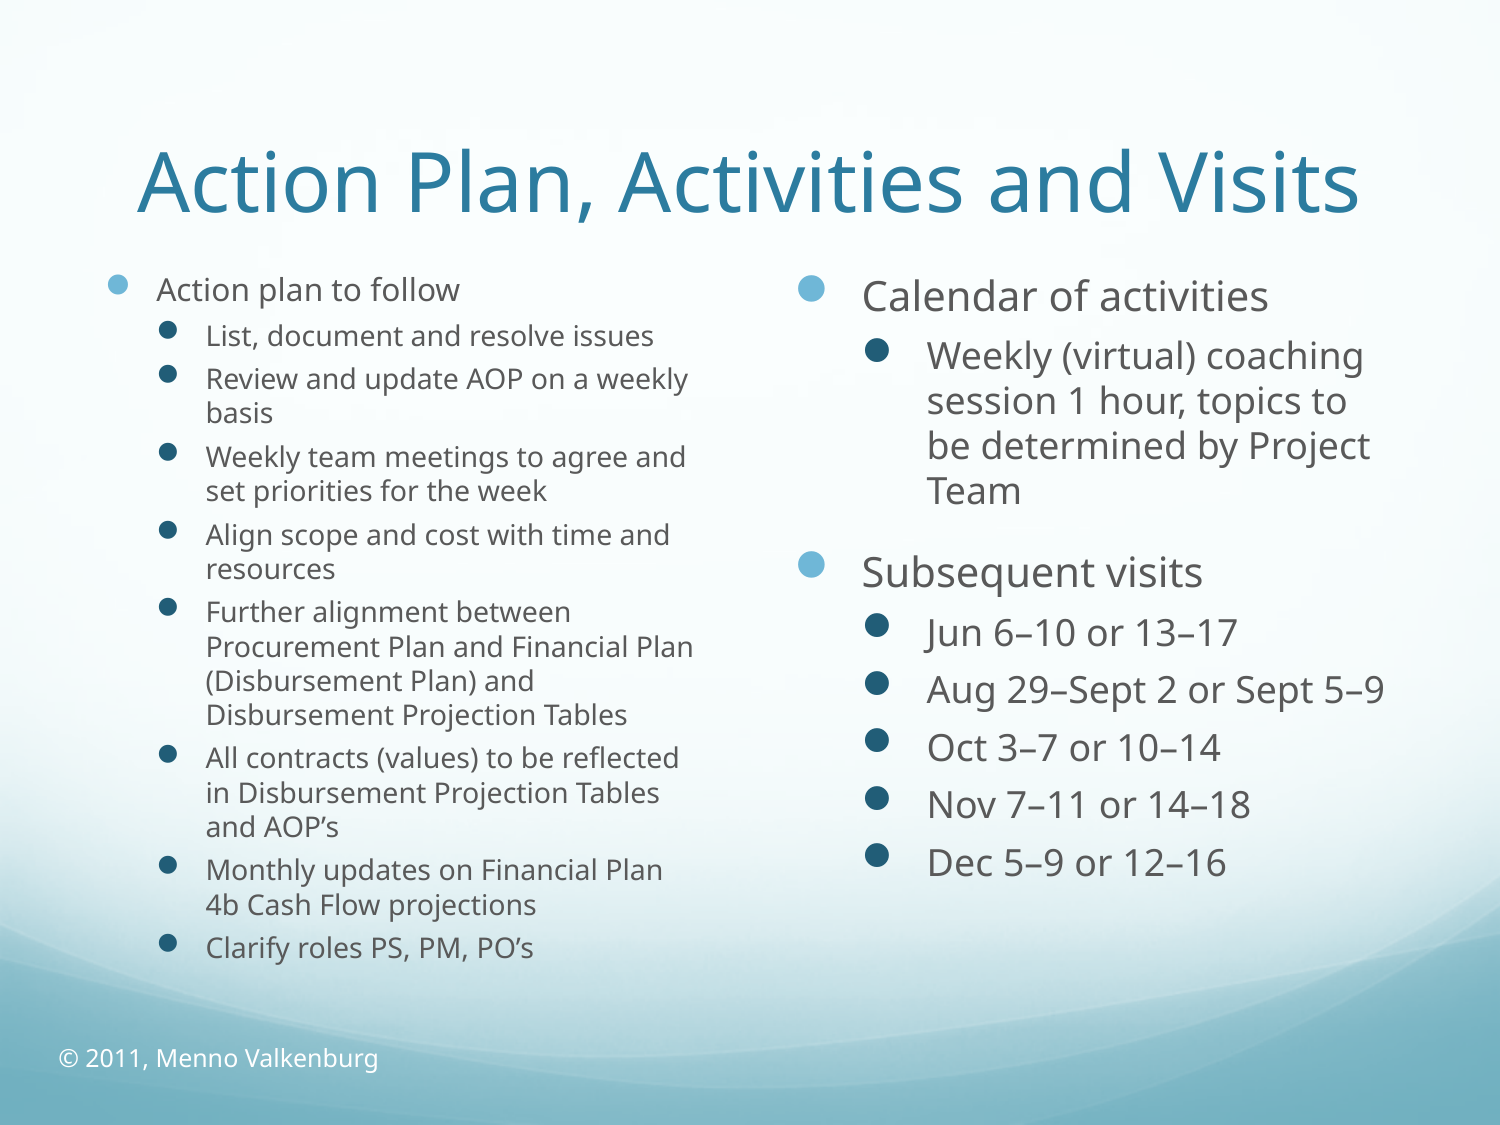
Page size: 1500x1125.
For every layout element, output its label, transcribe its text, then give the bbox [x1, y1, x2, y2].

list Action plan to follow List, document and resolve issues Review and update AOP on a weekly basis Weekly team meetings to agree and set priorities for the week Align scope and cost with time and resources Further alignment between Procurement Plan and Financial Plan (Disbursement Plan) and Disbursement Projection Tables All contracts (values) to be reflected in Disbursement Projection Tables and AOP’s Monthly updates on Financial Plan 4b Cash Flow projections Clarify roles PS, PM, PO’s [90, 262, 721, 975]
title Action Plan, Activities and Visits [90, 17, 1410, 237]
footer © 2011, Menno Valkenburg [43, 1029, 838, 1090]
list Calendar of activities Weekly (virtual) coaching session 1 hour, topics to be determined by Project Team Subsequent visits Jun 6–10 or 13–17 Aug 29–Sept 2 or Sept 5–9 Oct 3–7 or 10–14 Nov 7–11 or 14–18 Dec 5–9 or 12–16 [779, 262, 1410, 975]
